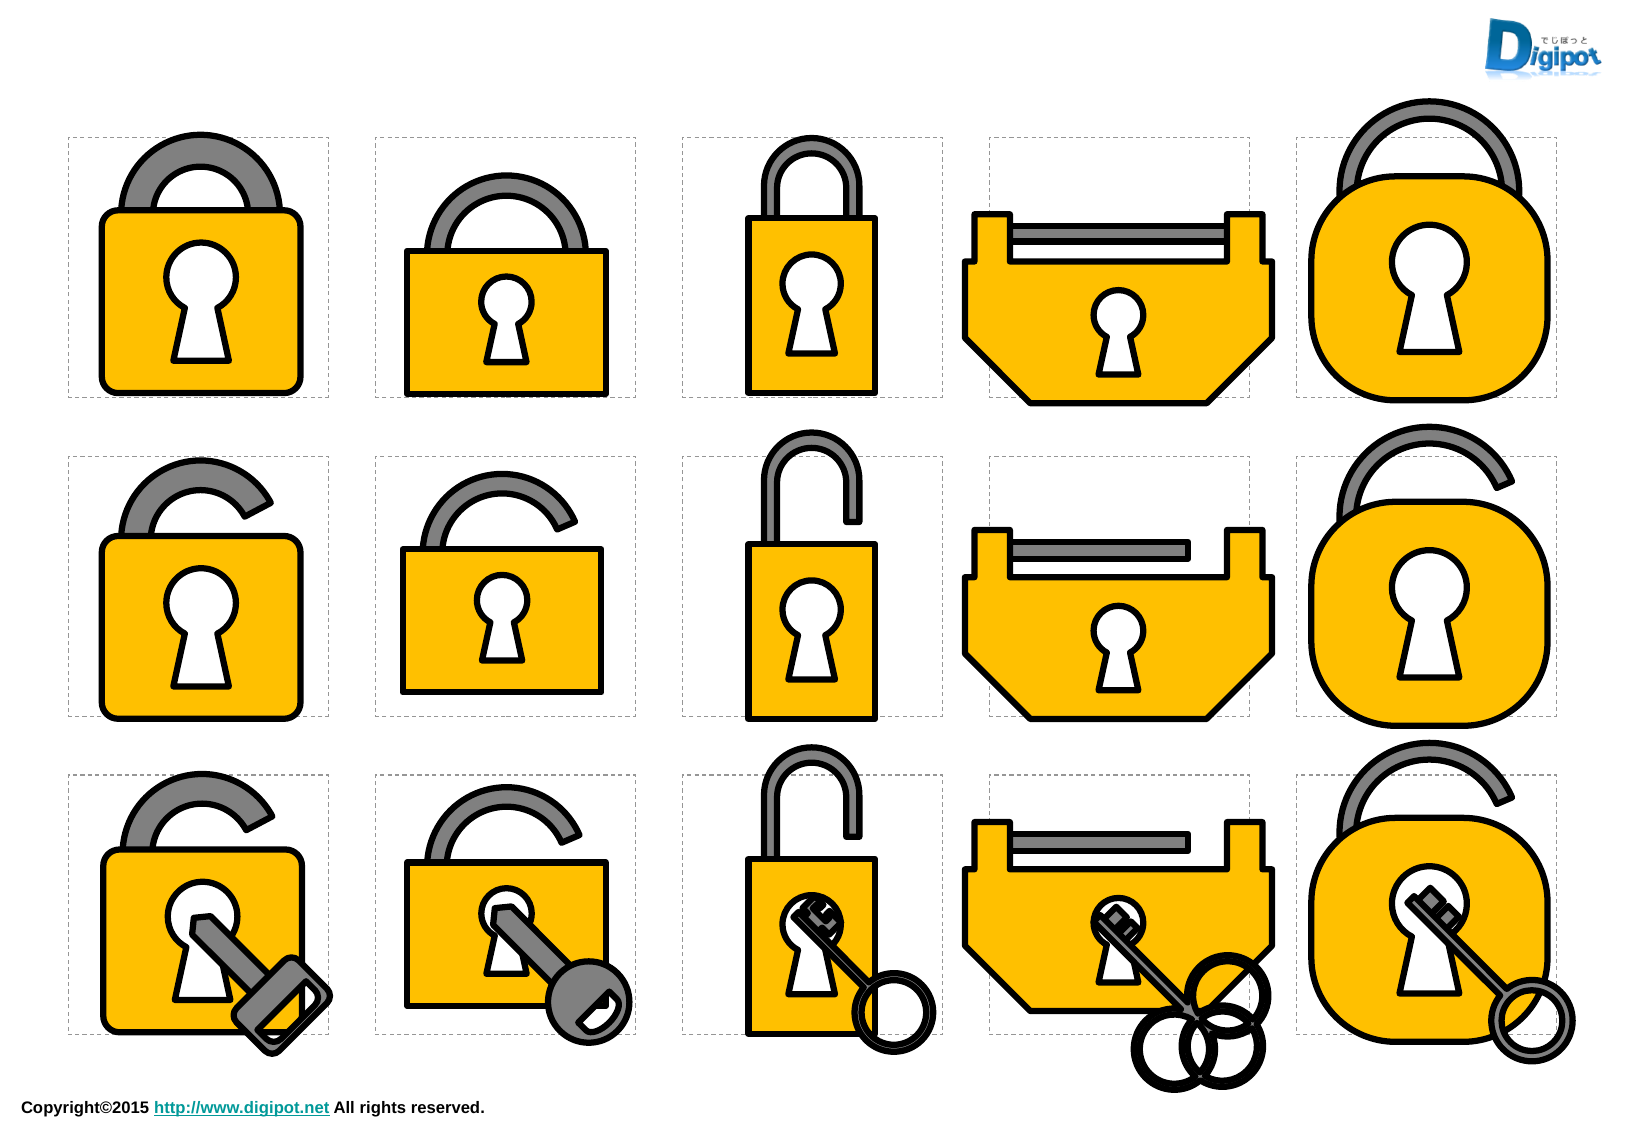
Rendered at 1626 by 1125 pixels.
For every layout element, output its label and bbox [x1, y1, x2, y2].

picture [1485, 18, 1602, 82]
text_box [406, 786, 606, 1057]
text_box [406, 175, 606, 395]
text_box [1311, 742, 1548, 1081]
text_box [402, 473, 602, 693]
text_box [101, 134, 301, 394]
text_box [964, 529, 1273, 720]
text_box [1311, 426, 1548, 727]
text_box [964, 821, 1273, 1107]
text_box [748, 137, 876, 394]
text_box [103, 773, 303, 1050]
text_box [748, 432, 876, 720]
text_box [1311, 101, 1548, 401]
text_box [101, 460, 301, 719]
text_box [964, 213, 1273, 404]
text_box [748, 747, 899, 1067]
